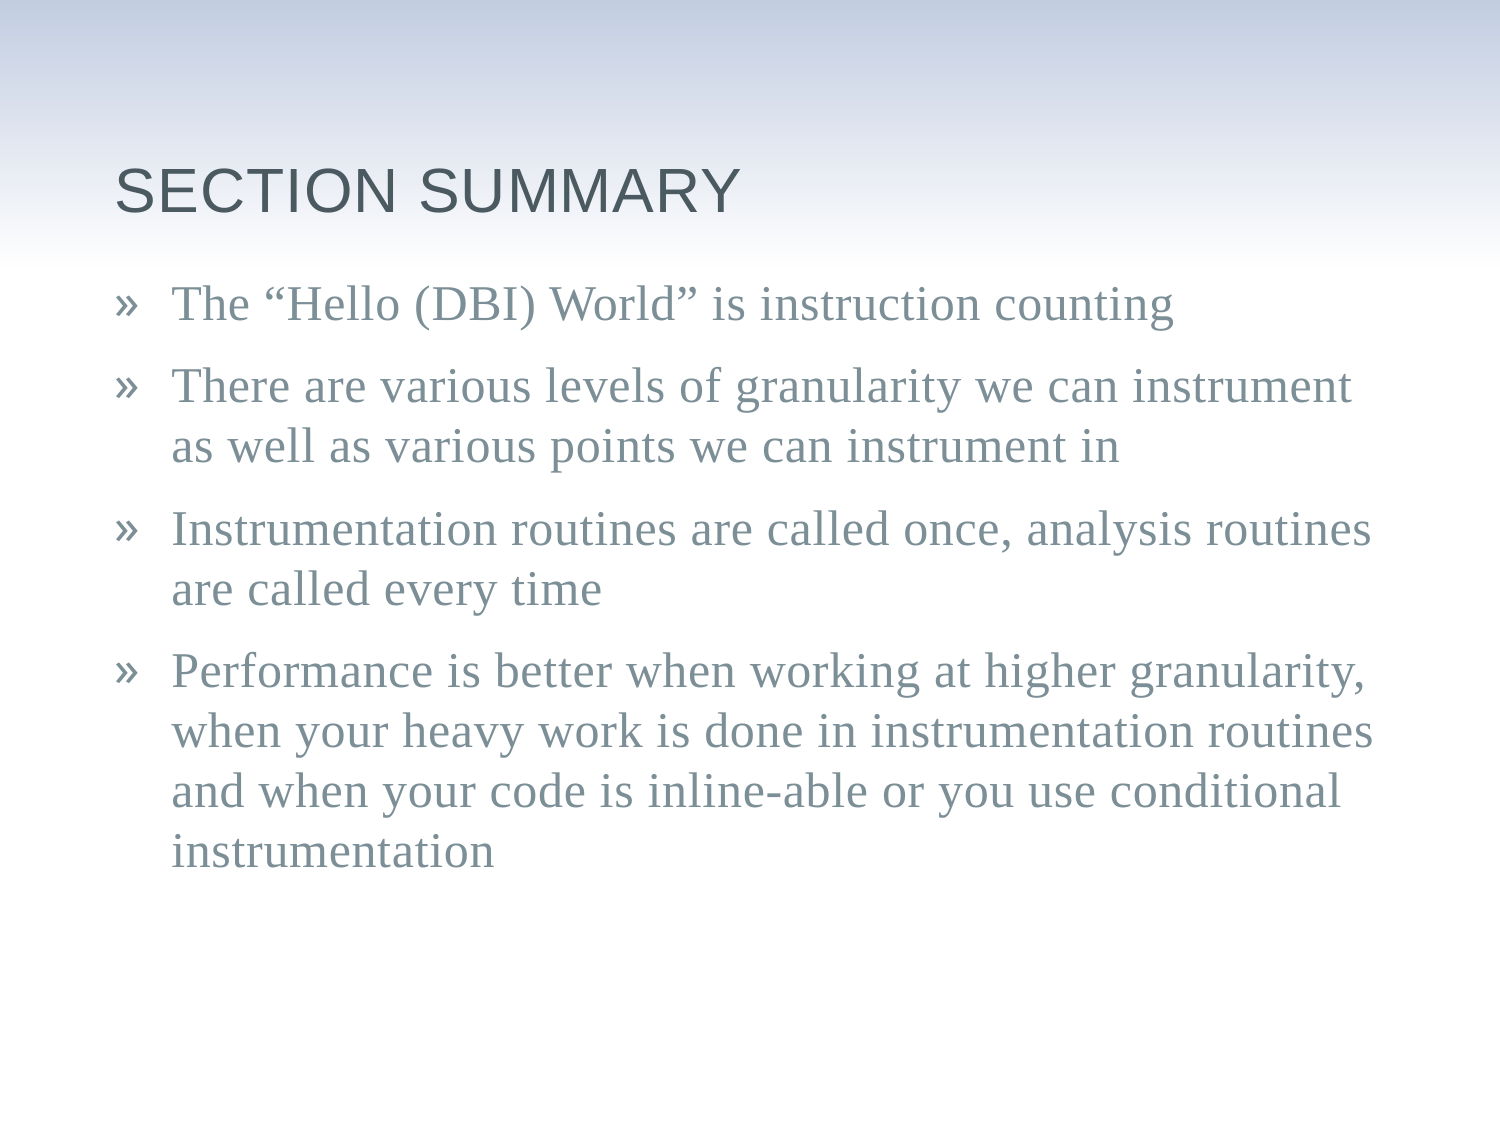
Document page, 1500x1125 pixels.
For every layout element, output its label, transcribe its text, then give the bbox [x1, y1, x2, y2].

list The “Hello (DBI) World” is instruction counting There are various levels of granularity we can instrument as well as various points we can instrument in Instrumentation routines are called once, analysis routines are called every time Performance is better when working at higher granularity, when your heavy work is done in instrumentation routines and when your code is inline-able or you use conditional instrumentation [99, 262, 1400, 938]
title Section Summary [99, 45, 1400, 233]
